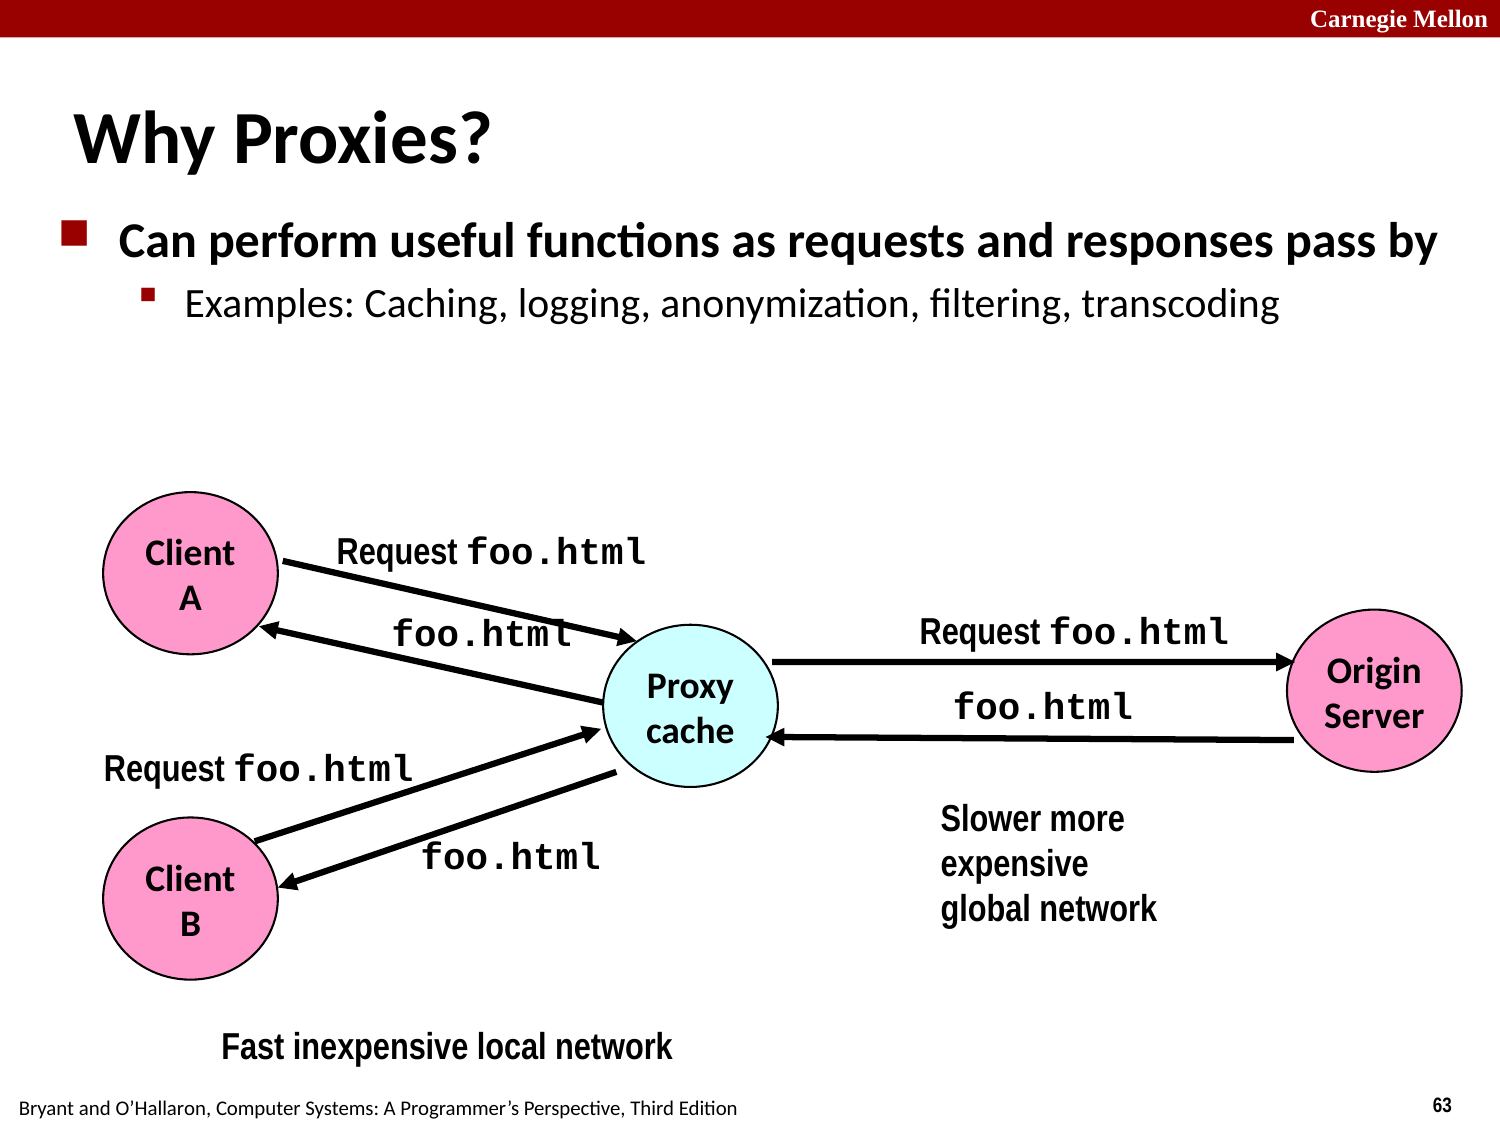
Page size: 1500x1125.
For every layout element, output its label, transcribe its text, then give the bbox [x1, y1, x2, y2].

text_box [277, 771, 617, 888]
text_box Client B [103, 849, 278, 980]
text_box Client A [103, 492, 277, 655]
list Can perform useful functions as requests and responses pass by Examples: Caching, logging, anonymization, filtering, transcoding [47, 199, 1462, 472]
text_box Proxy cache [603, 624, 771, 787]
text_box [87, 728, 602, 842]
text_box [282, 519, 663, 642]
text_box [771, 599, 1296, 663]
text_box Fast inexpensive local network [206, 1014, 688, 1074]
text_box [765, 674, 1295, 741]
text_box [258, 601, 604, 703]
title Why Proxies? [58, 71, 1305, 197]
text_box Origin Server [1289, 609, 1462, 772]
text_box Slower more expensive global network [925, 786, 1204, 936]
